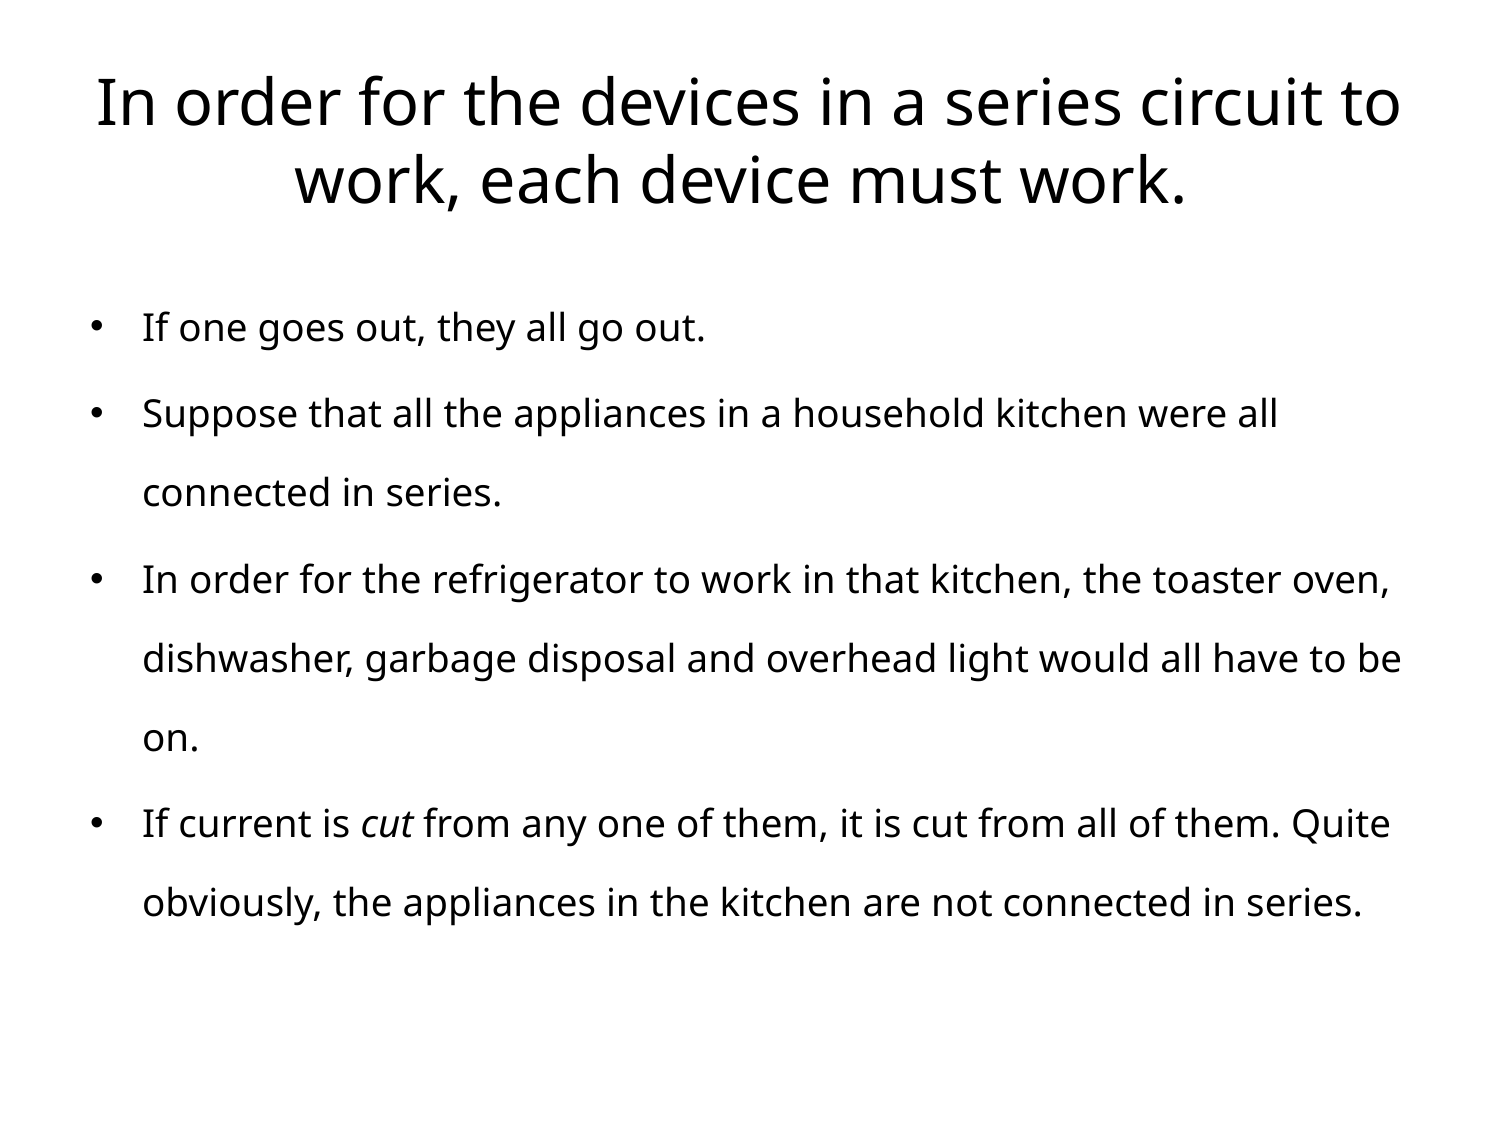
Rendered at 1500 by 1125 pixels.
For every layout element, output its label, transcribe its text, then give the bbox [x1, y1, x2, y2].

list If one goes out, they all go out. Suppose that all the appliances in a household kitchen were all connected in series. In order for the refrigerator to work in that kitchen, the toaster oven, dishwasher, garbage disposal and overhead light would all have to be on. If current is cut from any one of them, it is cut from all of them. Quite obviously, the appliances in the kitchen are not connected in series. [75, 262, 1425, 1005]
title In order for the devices in a series circuit to work, each device must work. [75, 45, 1425, 233]
